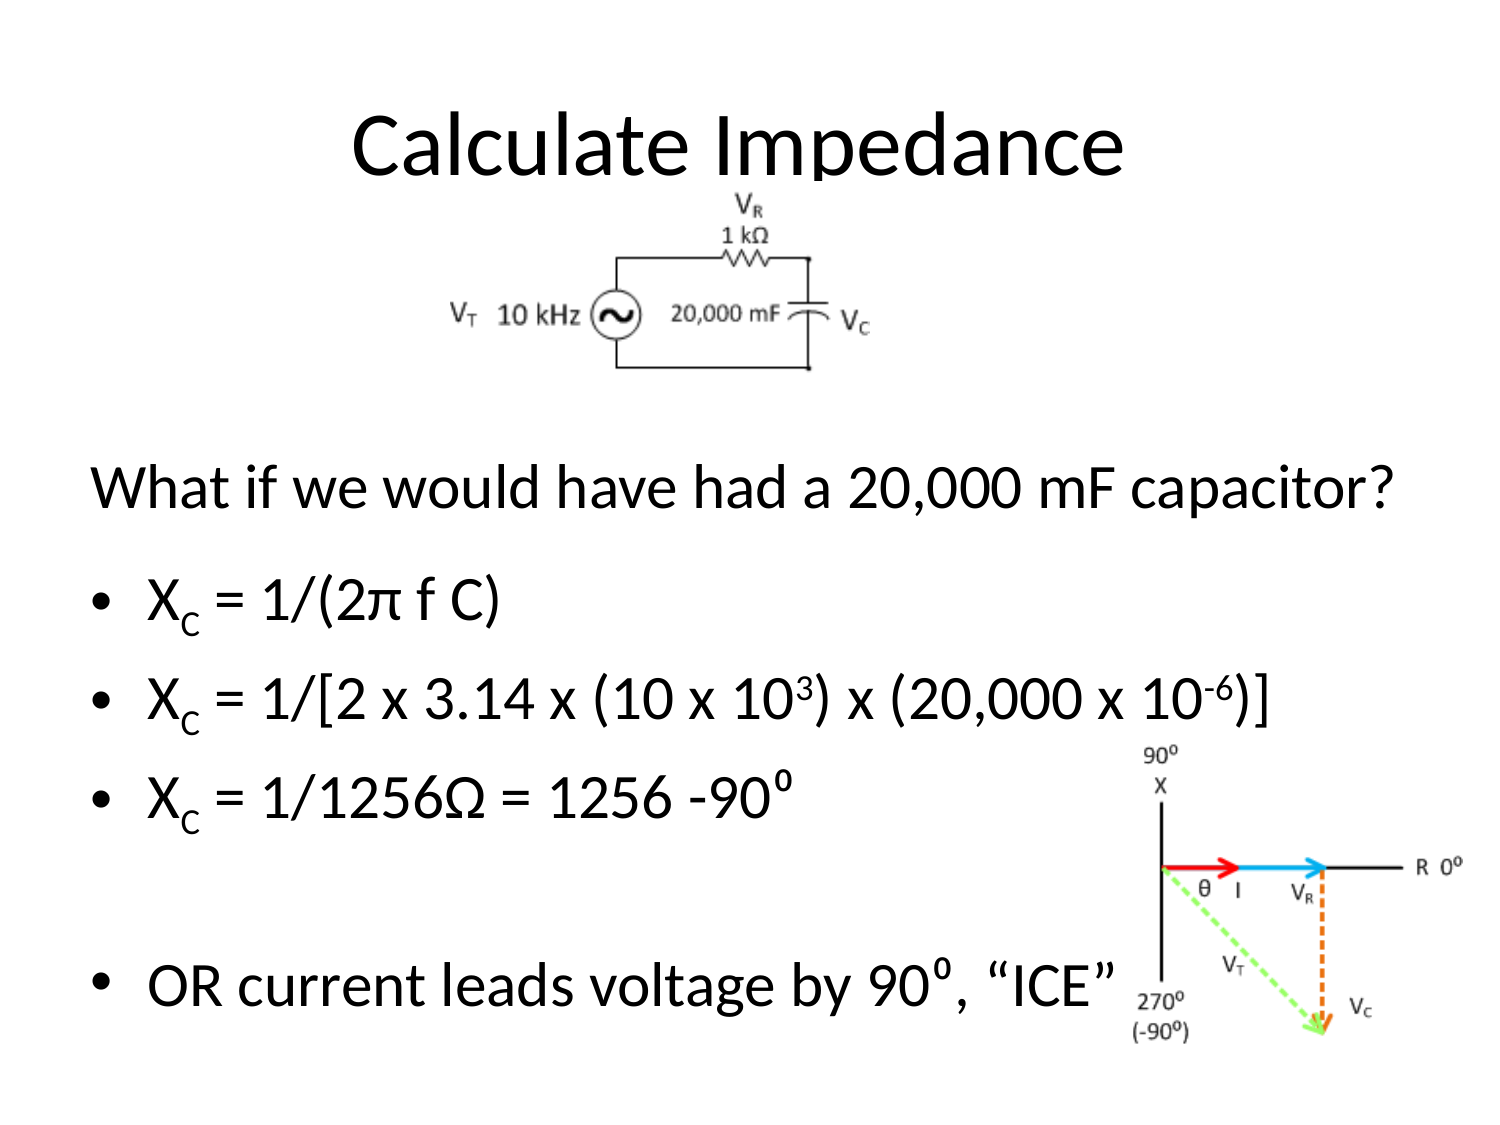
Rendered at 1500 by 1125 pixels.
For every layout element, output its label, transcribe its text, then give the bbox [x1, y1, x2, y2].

title Calculate Impedance [75, 45, 1425, 233]
picture [449, 181, 871, 376]
picture [1132, 737, 1463, 1048]
